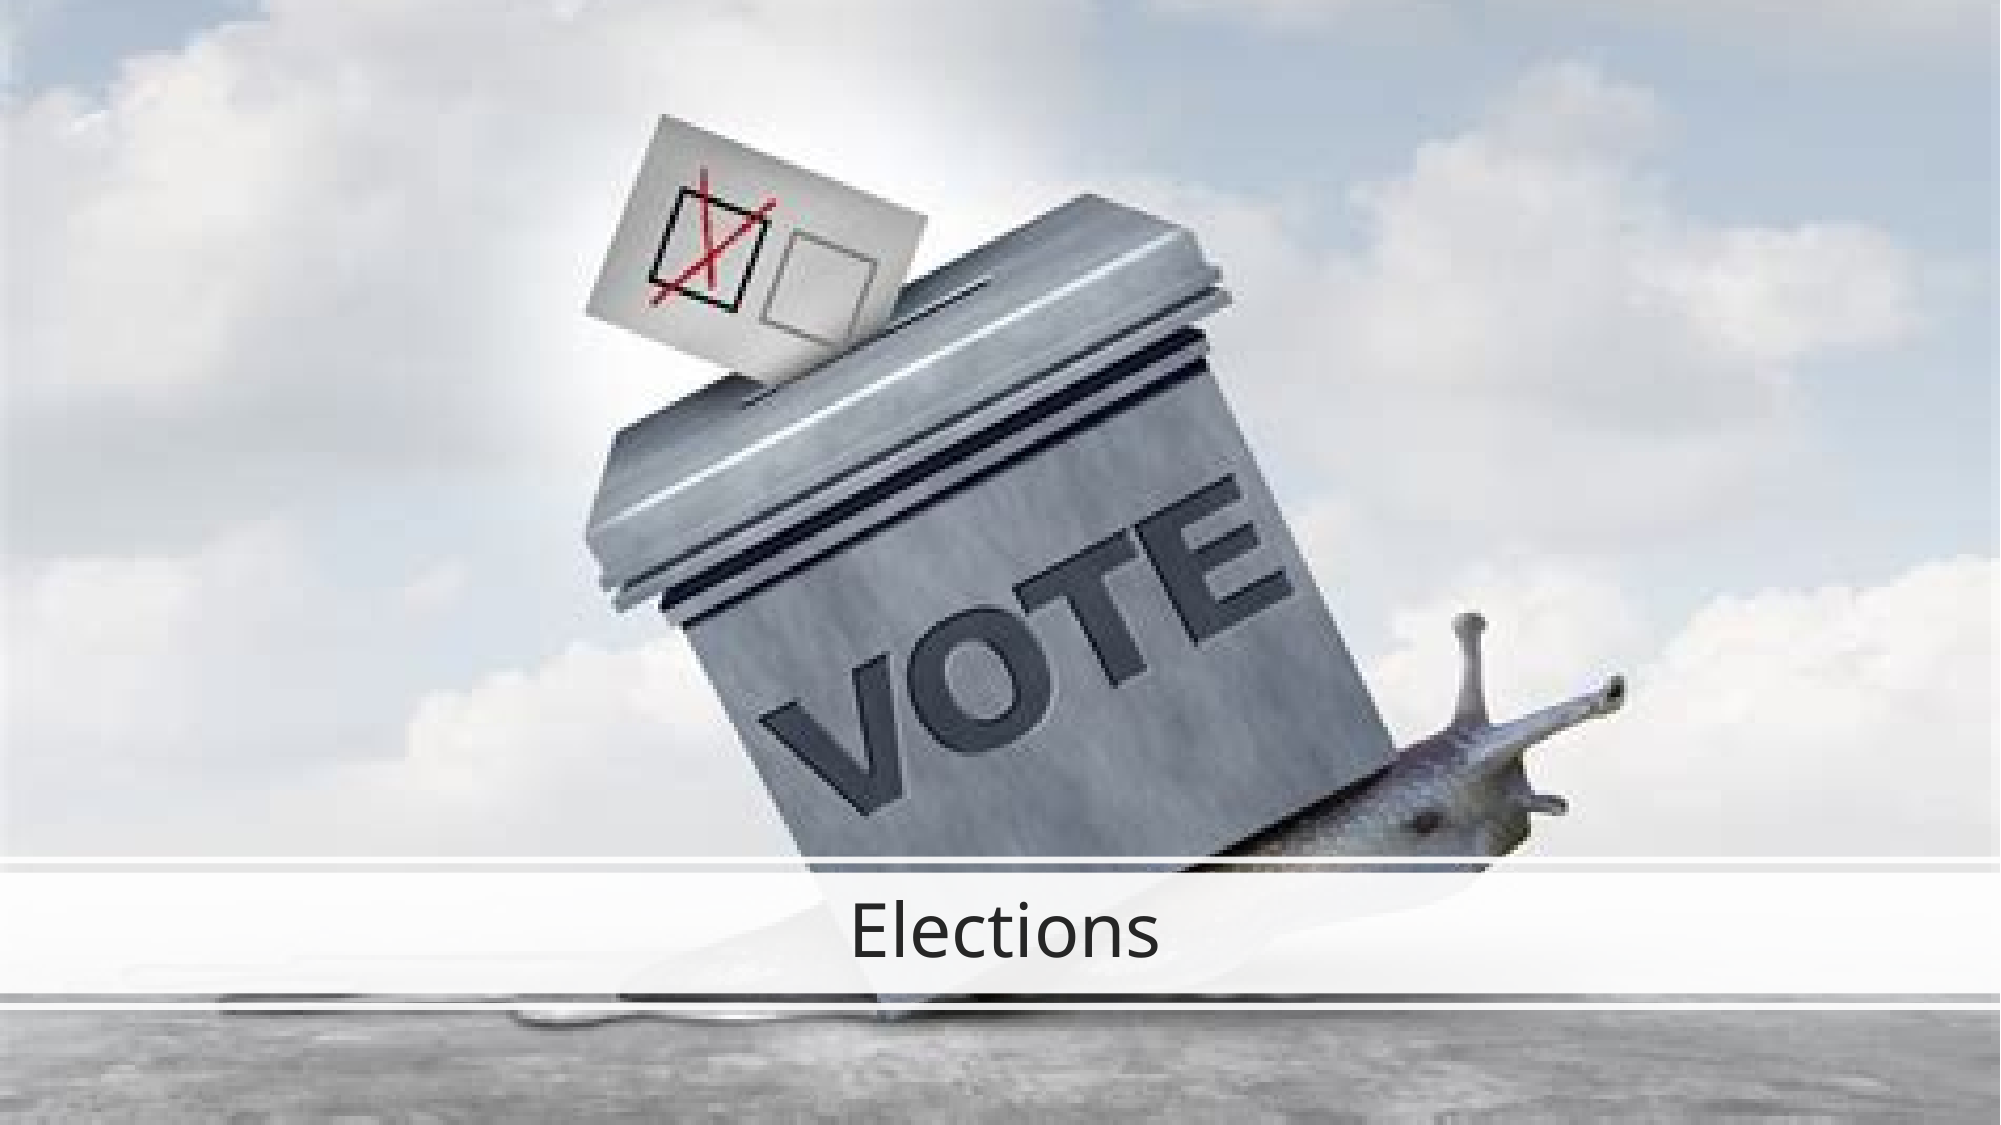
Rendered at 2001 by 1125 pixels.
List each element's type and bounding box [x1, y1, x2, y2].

list [0, 860, 2000, 1006]
list [0, 0, 2000, 859]
list [0, 1007, 2000, 1125]
